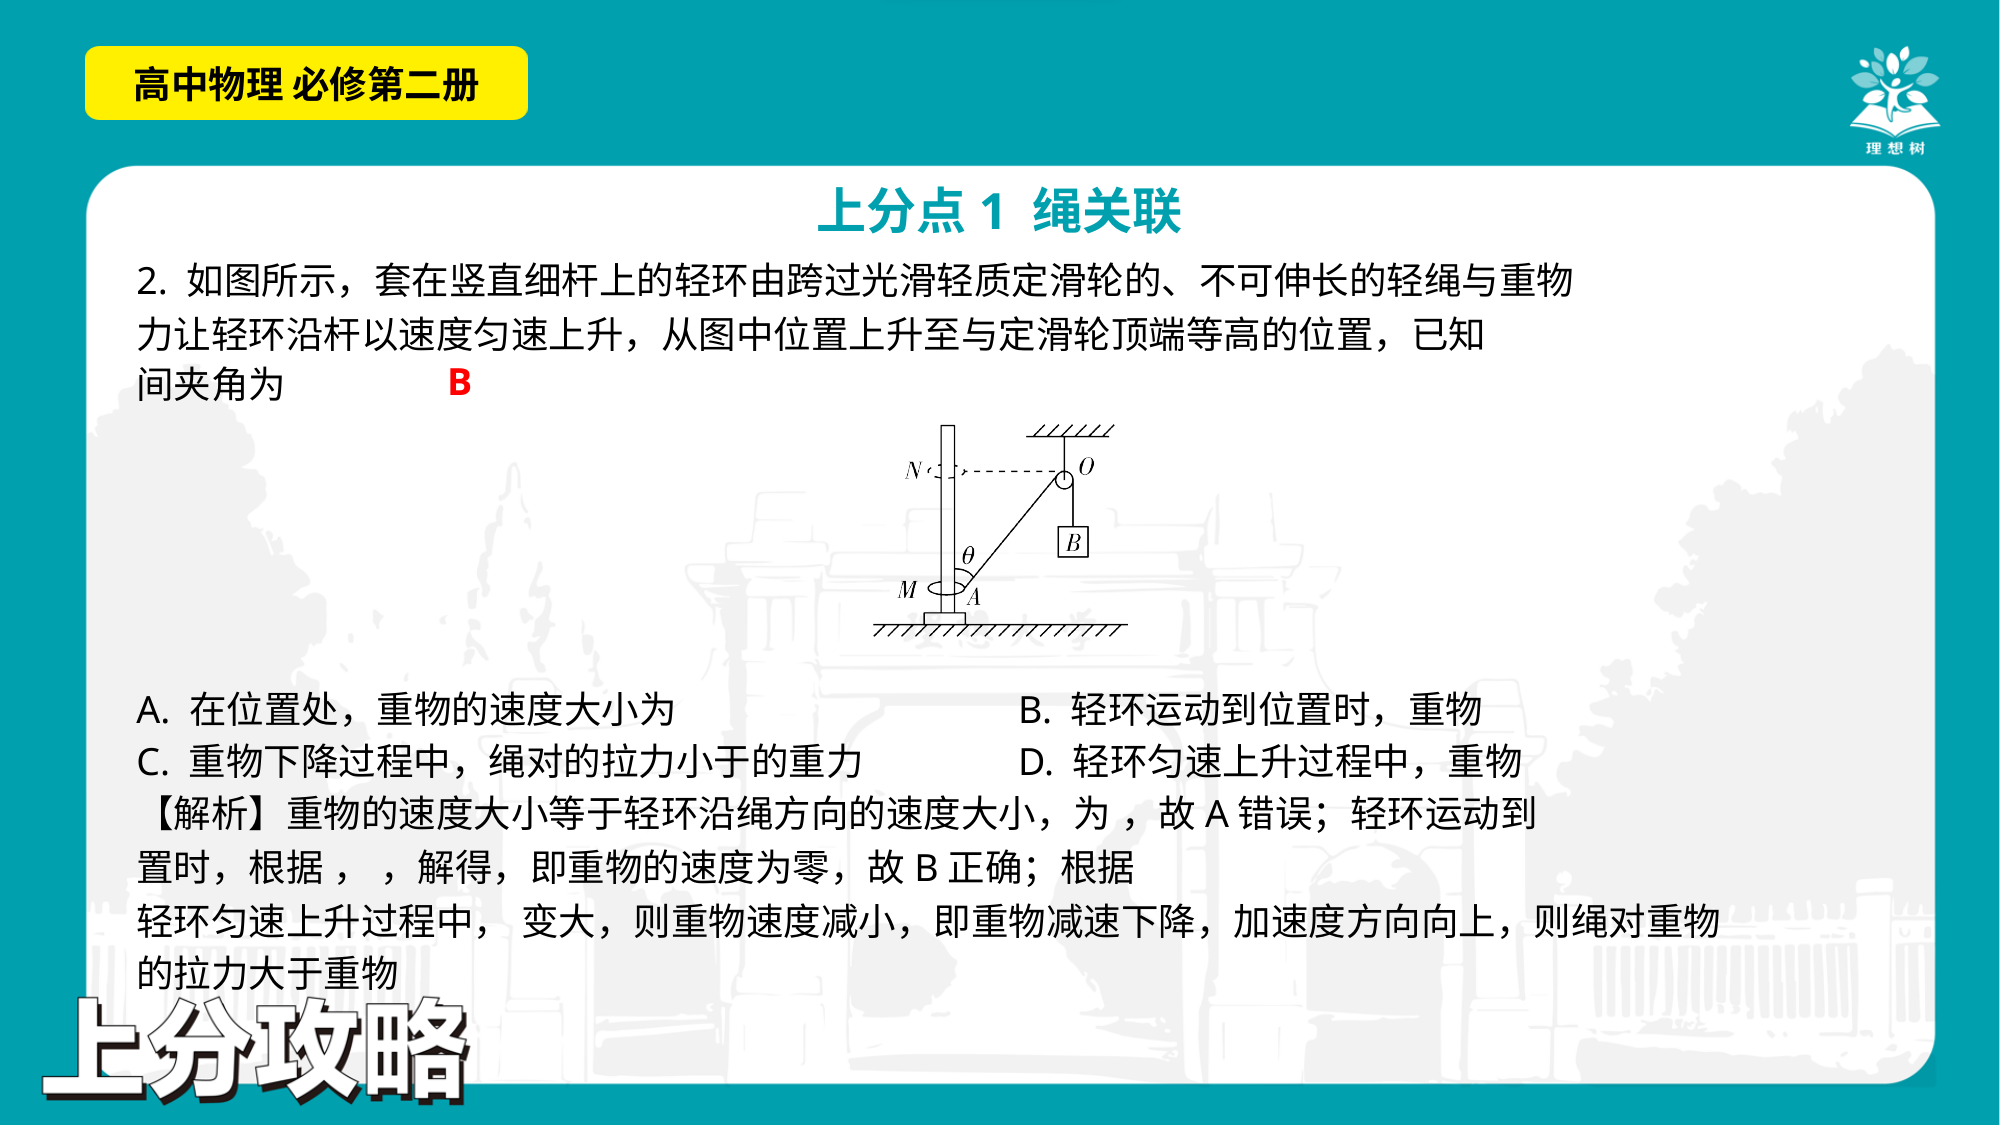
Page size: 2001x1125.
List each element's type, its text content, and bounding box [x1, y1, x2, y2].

text_box B [432, 353, 487, 401]
picture [0, 0, 2000, 1125]
